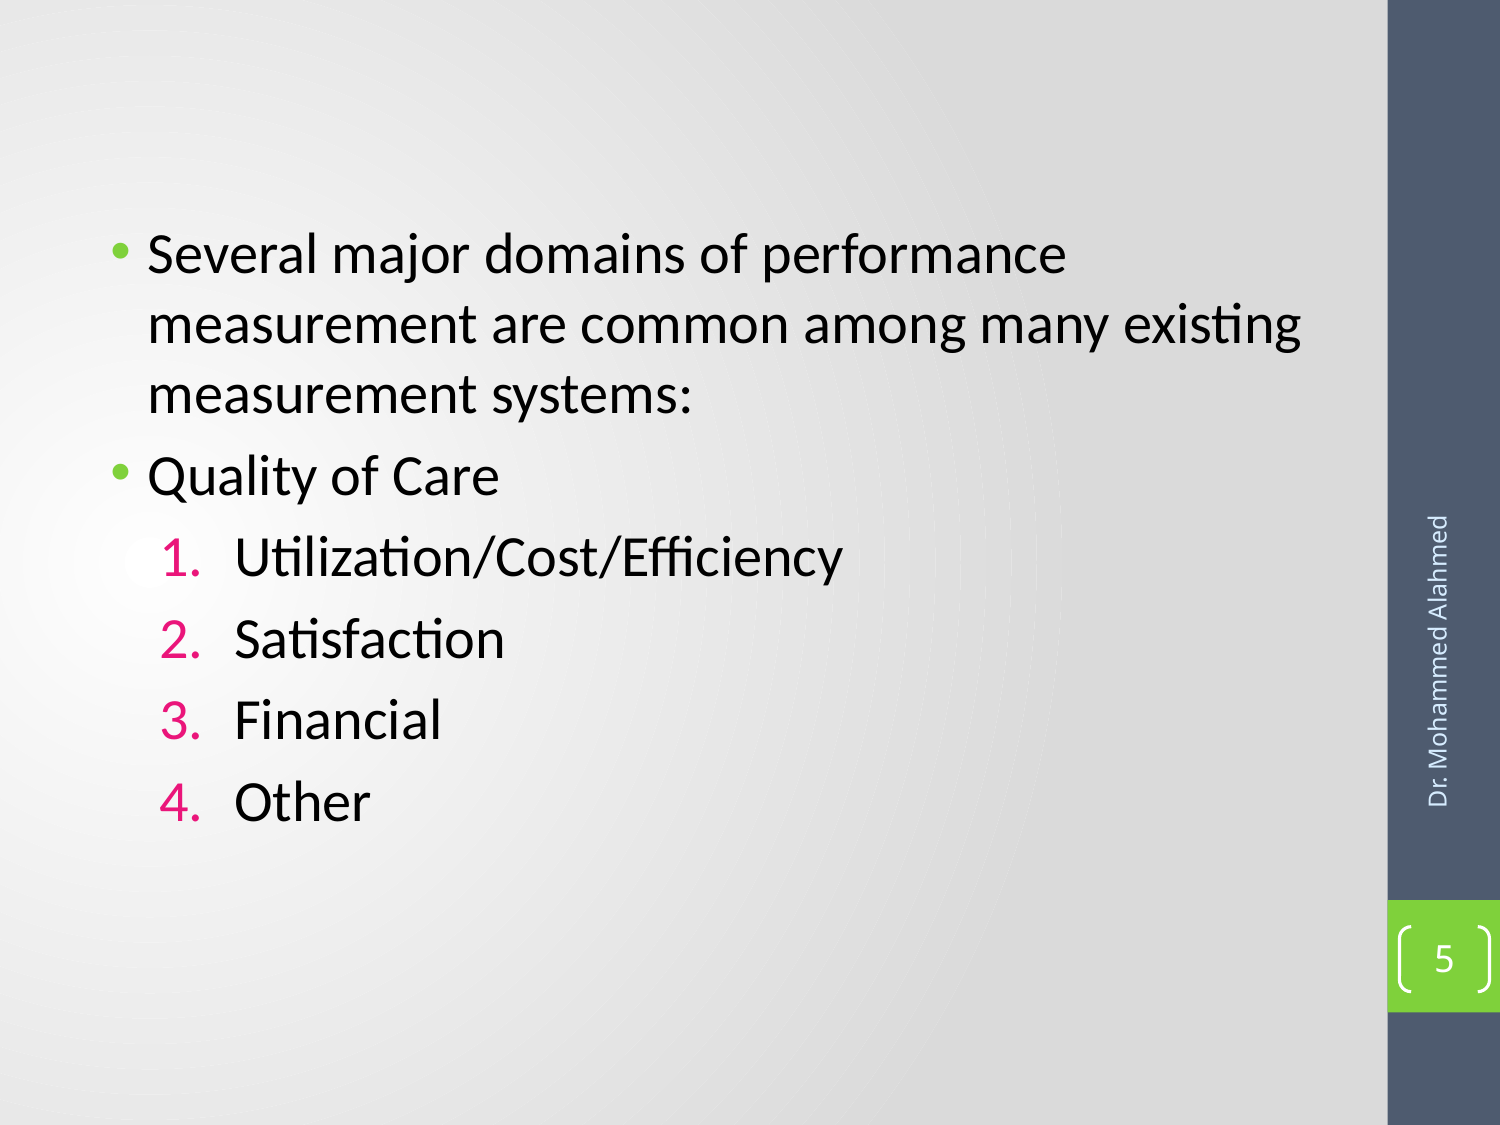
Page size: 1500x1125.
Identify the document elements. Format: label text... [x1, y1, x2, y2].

slide_number 5 [1397, 925, 1492, 994]
footer Dr. Mohammed Alahmed [1408, 500, 1469, 889]
list Several major domains of performance measurement are common among many existing measurement systems: Quality of Care Utilization/Cost/Efficiency Satisfaction Financial Other [76, 208, 1327, 996]
